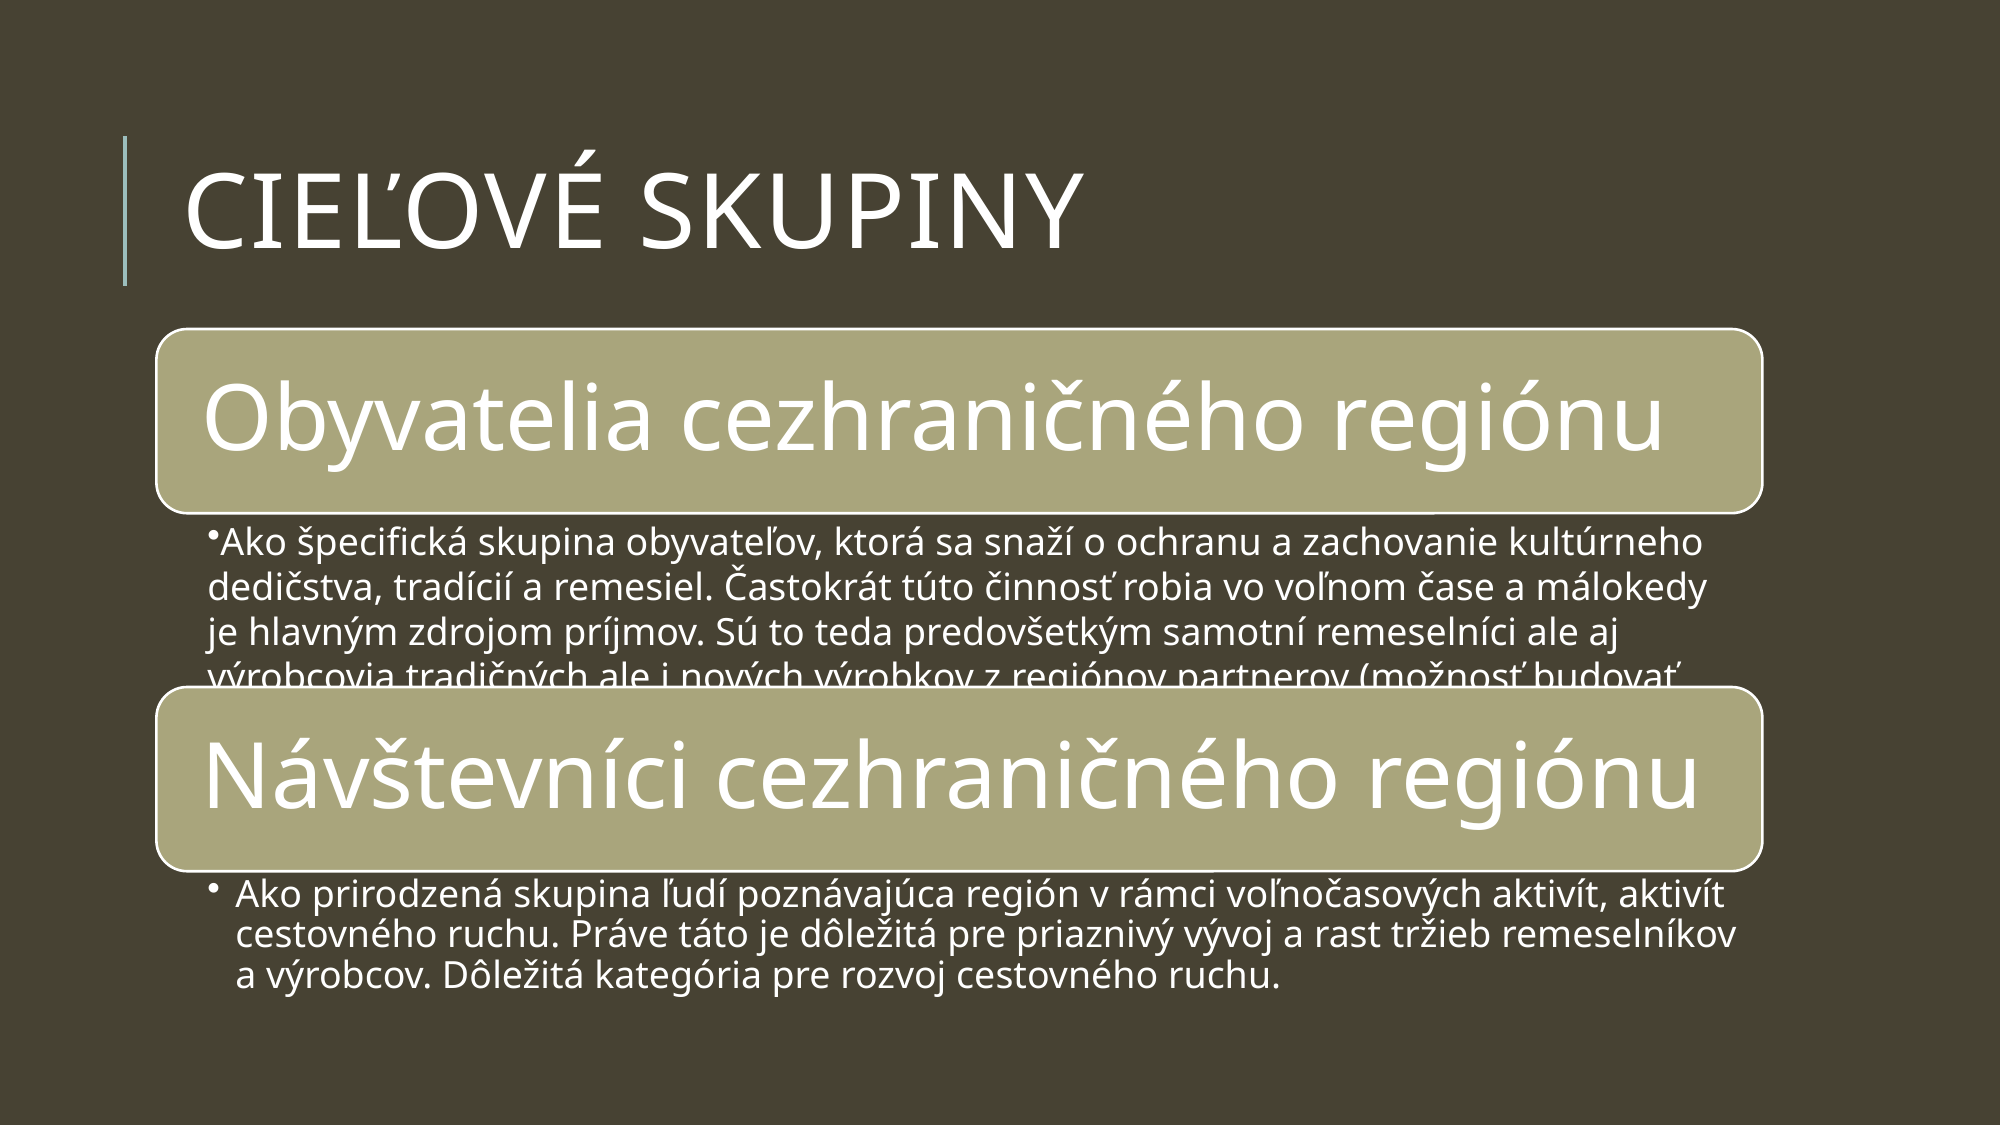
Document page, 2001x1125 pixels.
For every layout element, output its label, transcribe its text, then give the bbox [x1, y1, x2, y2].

title Cieľové skupiny [168, 96, 1763, 326]
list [156, 328, 1763, 1036]
